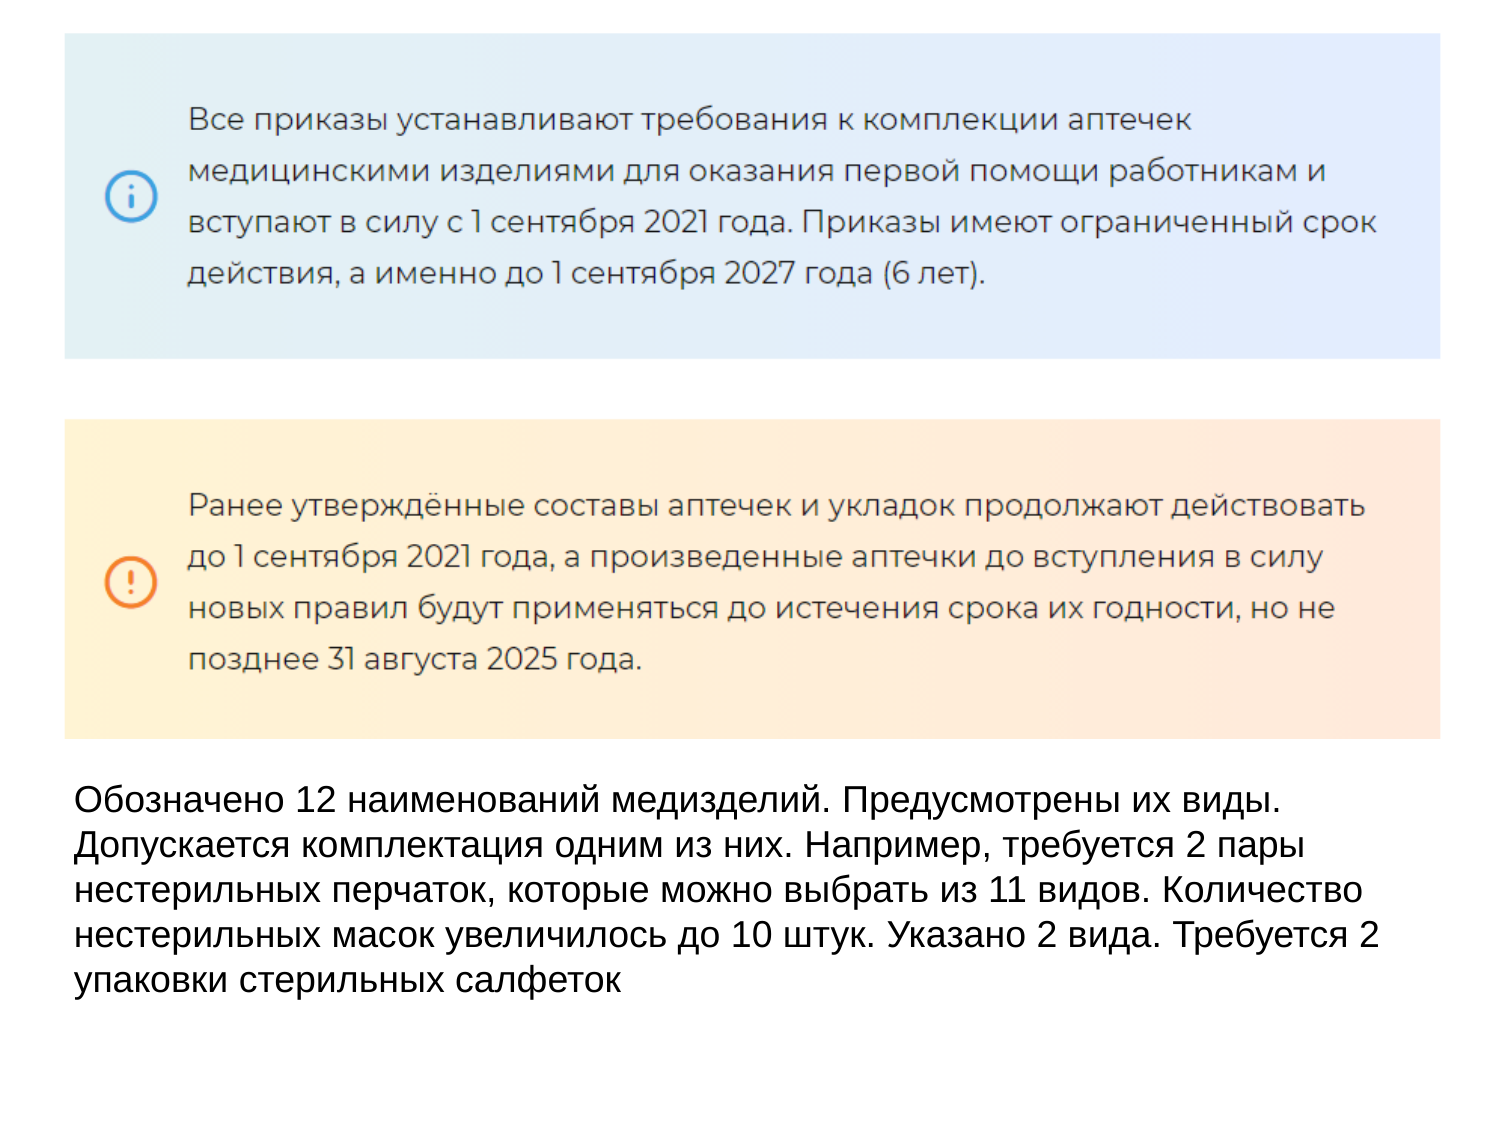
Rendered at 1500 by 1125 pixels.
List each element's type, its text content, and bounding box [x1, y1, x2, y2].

picture [58, 29, 1442, 739]
text_box Обозначено 12 наименований медизделий. Предусмотрены их виды. Допускается комплектация одним из них. Например, требуется 2 пары нестерильных перчаток, которые можно выбрать из 11 видов. Количество нестерильных масок увеличилось до 10 штук. Указано 2 вида. Требуется 2 упаковки стерильных салфеток [58, 767, 1477, 1093]
